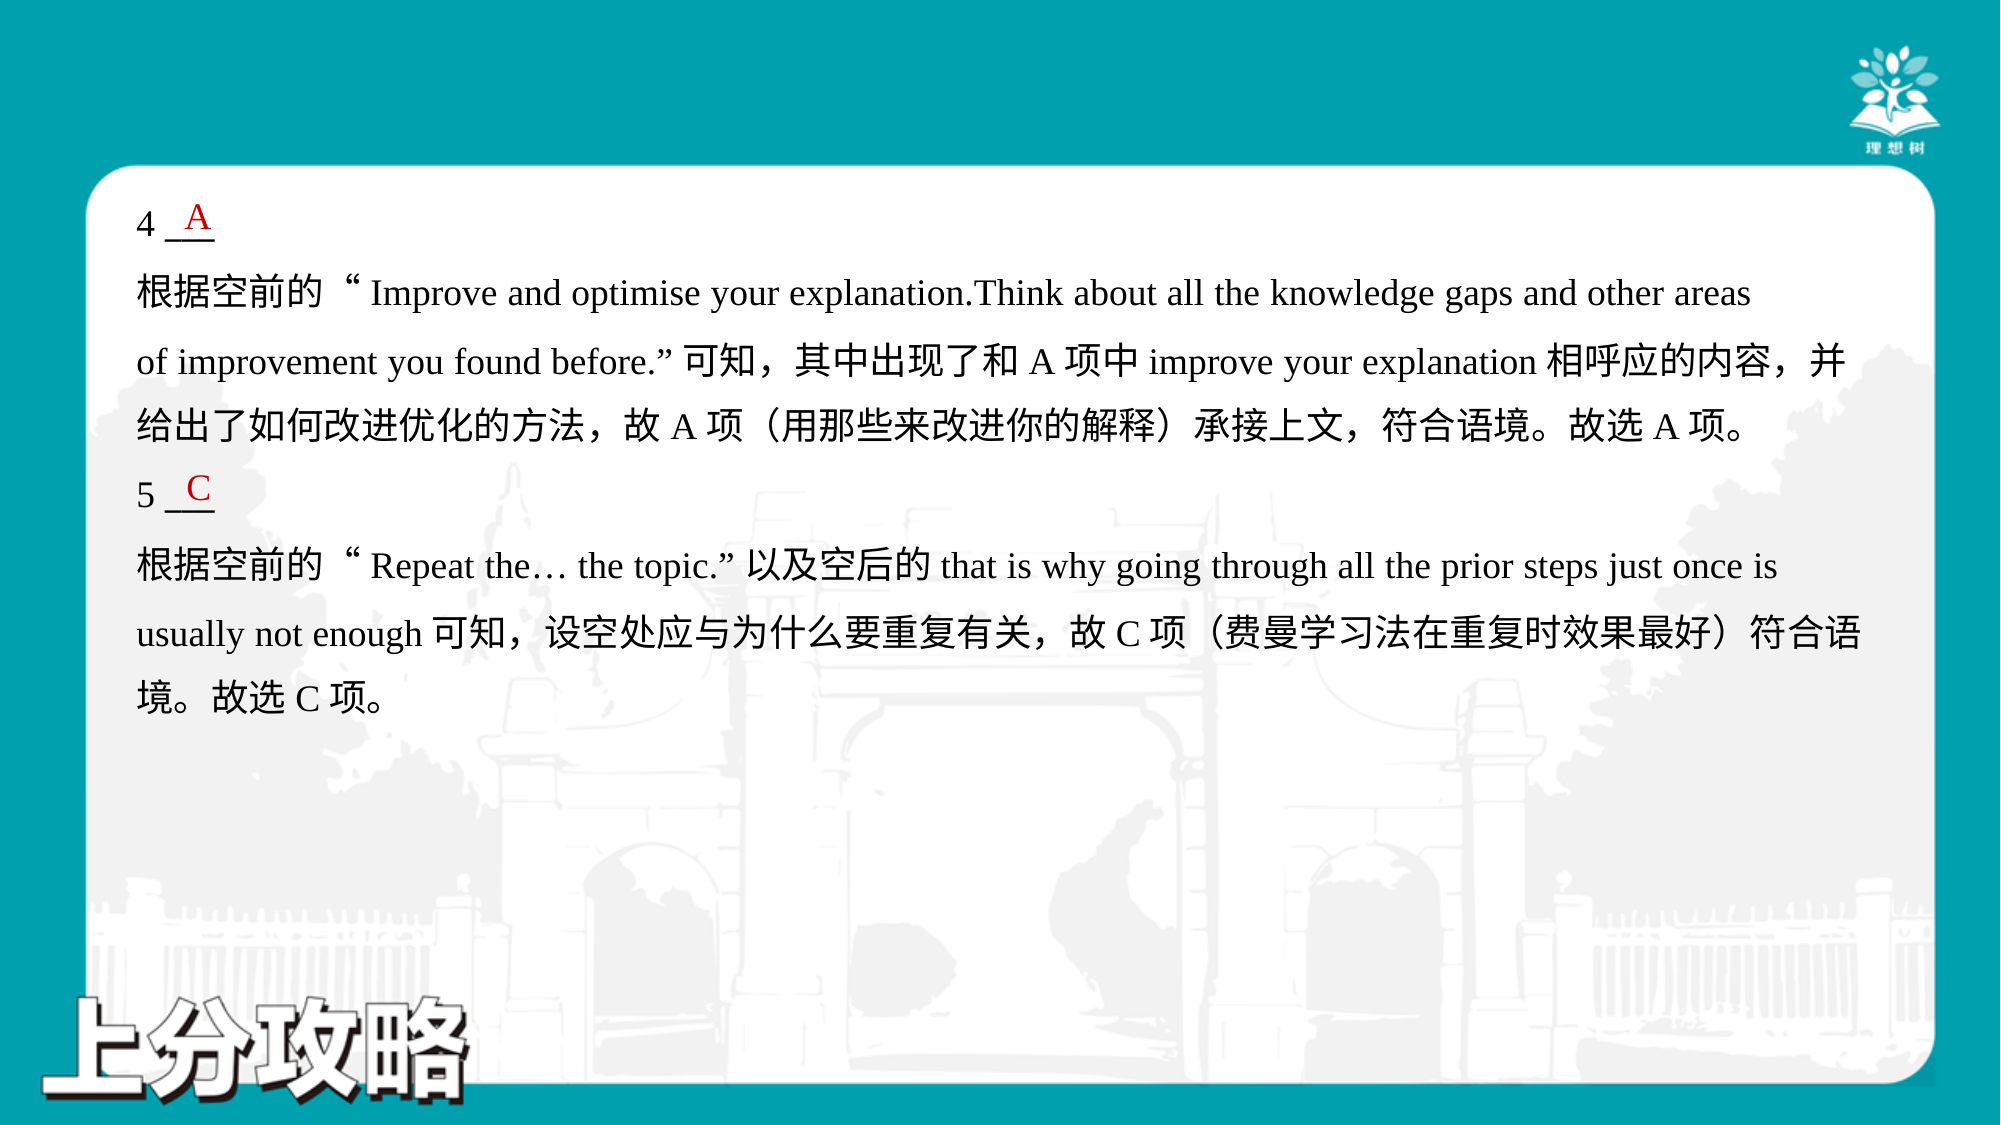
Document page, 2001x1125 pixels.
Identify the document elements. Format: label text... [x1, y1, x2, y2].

text_box C [172, 440, 226, 501]
text_box 根据空前的“Repeat the… the topic.”以及空后的that is why going through all the prior steps just once is usually not enough可知，设空处应与为什么要重复有关，故C项（费曼学习法在重复时效果最好）符合语 境。故选C项。 [136, 516, 1865, 713]
text_box 4 ___ [136, 176, 1865, 237]
picture [0, 0, 2000, 1125]
text_box 5 ___ [136, 447, 1865, 507]
text_box A [170, 170, 226, 230]
text_box 根据空前的“Improve and optimise your explanation.Think about all the knowledge gaps and other areas of improvement you found before.”可知，其中出现了和A项中improve your explanation相呼应的内容，并 给出了如何改进优化的方法，故A项（用那些来改进你的解释）承接上文，符合语境。故选A项。 [136, 244, 1865, 441]
